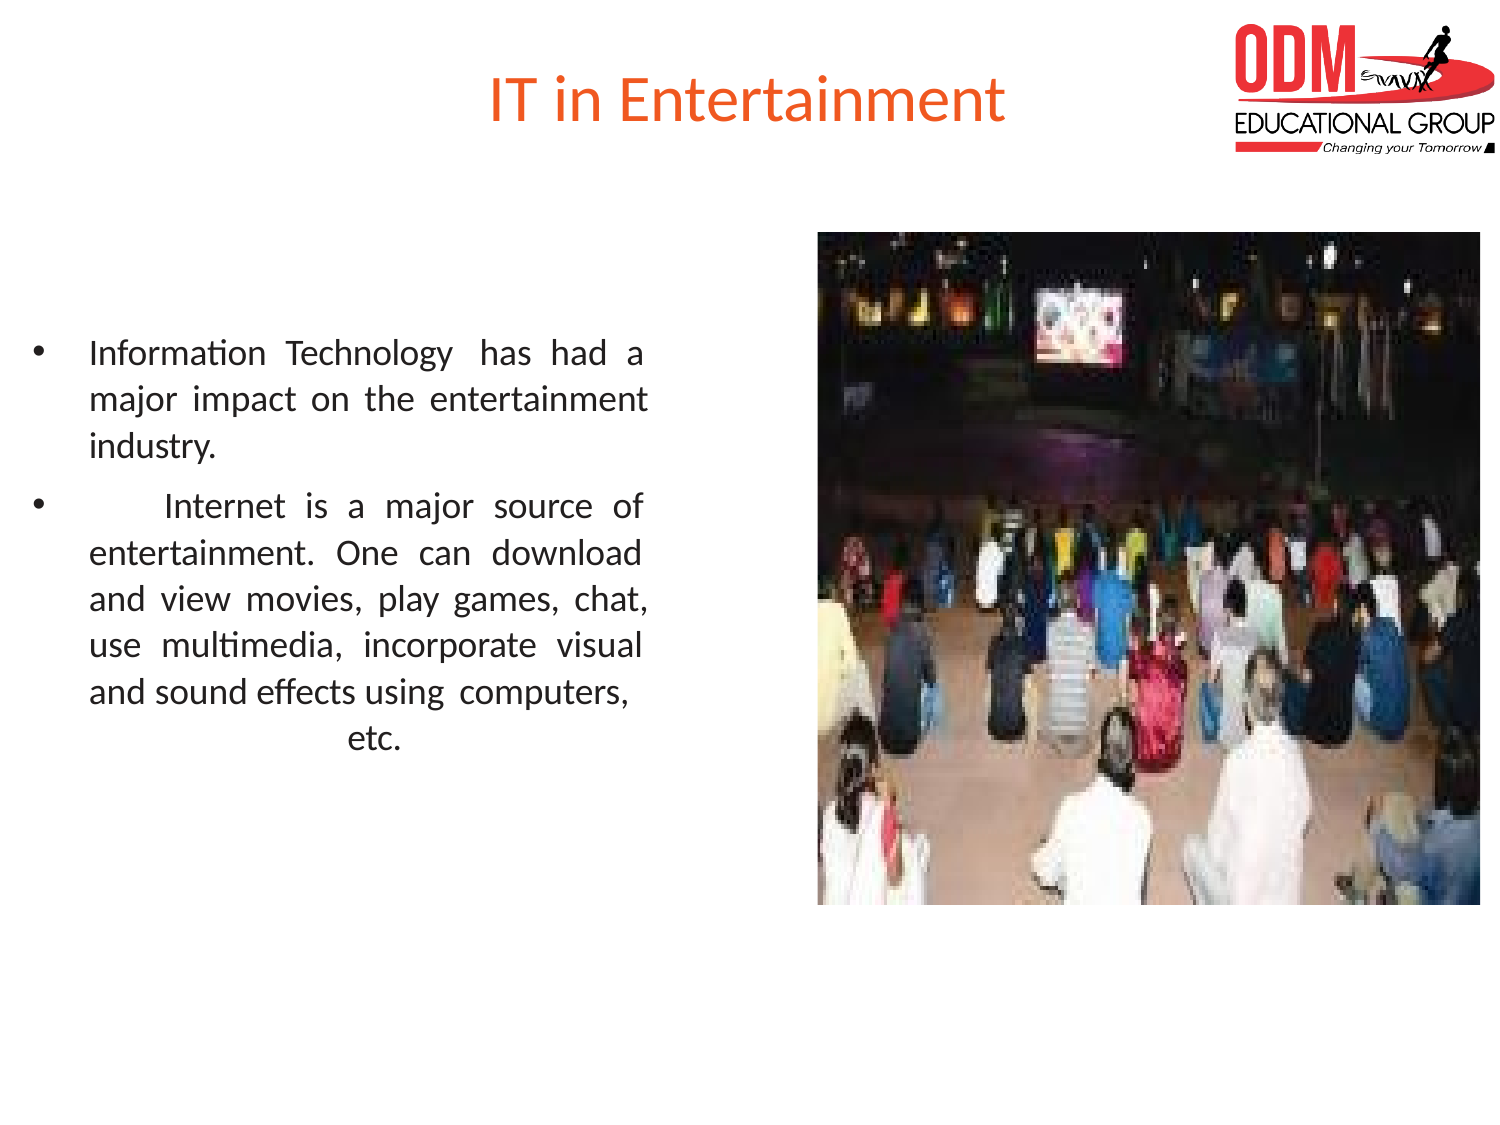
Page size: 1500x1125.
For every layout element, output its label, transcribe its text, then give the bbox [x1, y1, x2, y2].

text_box Information Technology has had a major impact on the entertainment industry. Internet is a major source of entertainment. One can download and view movies, play games, chat, use multimedia, incorporate visual and sound effects using computers, etc. [30, 326, 664, 759]
text_box [817, 232, 1481, 905]
text_box [1235, 24, 1495, 154]
title IT in Entertainment [486, 52, 1014, 243]
